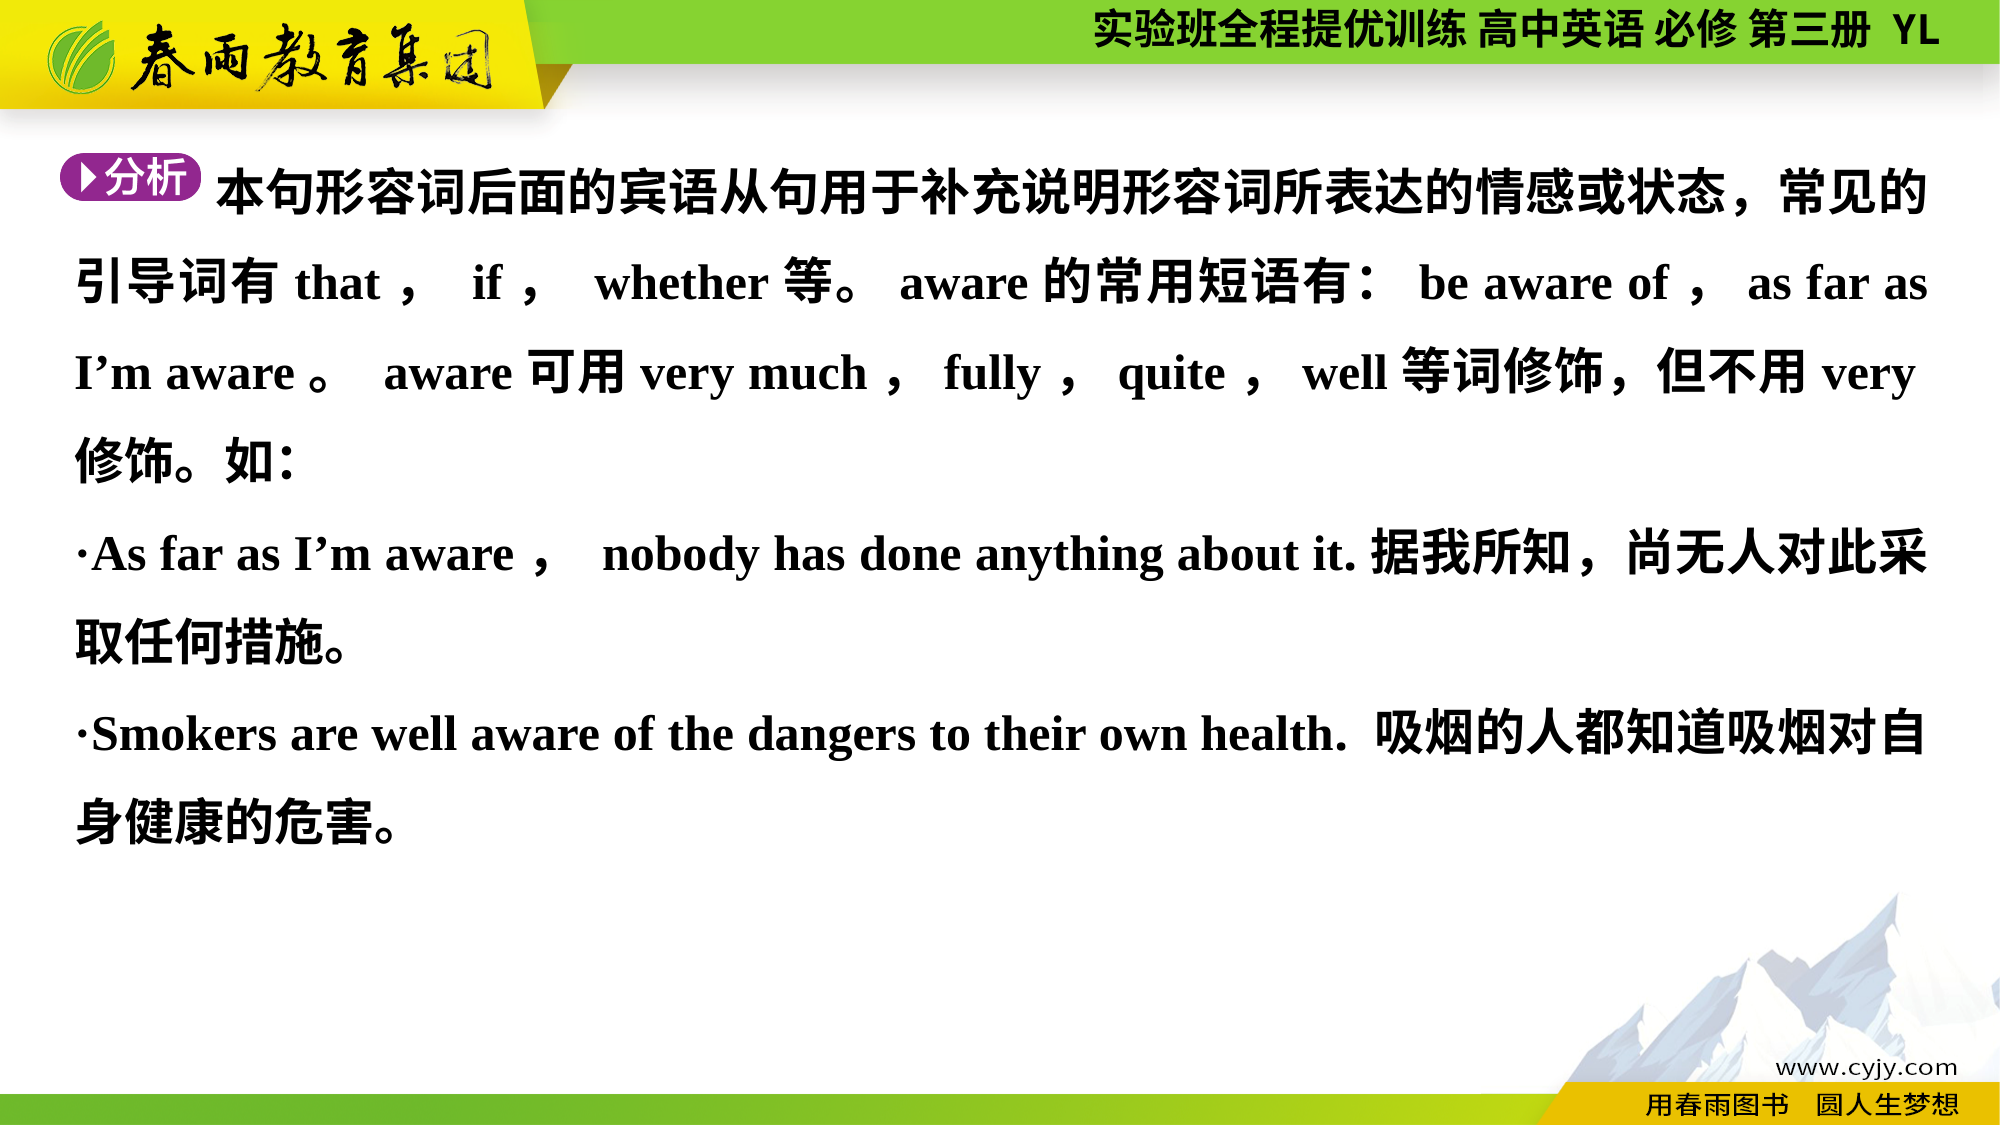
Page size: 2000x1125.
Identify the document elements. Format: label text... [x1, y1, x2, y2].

picture [0, 0, 2000, 1125]
list 本句形容词后面的宾语从句用于补充说明形容词所表达的情感或状态，常见的引导词有that， if， whether等。aware的常用短语有：be aware of，as far as I’m aware。 aware可用very much，fully，quite，well等词修饰，但不用very修饰。如： ·As far as I’m aware， nobody has done anything about it.据我所知，尚无人对此采取任何措施。 ·Smokers are well aware of the dangers to their own health. 吸烟的人都知道吸烟对自身健康的危害。 [59, 122, 1944, 774]
